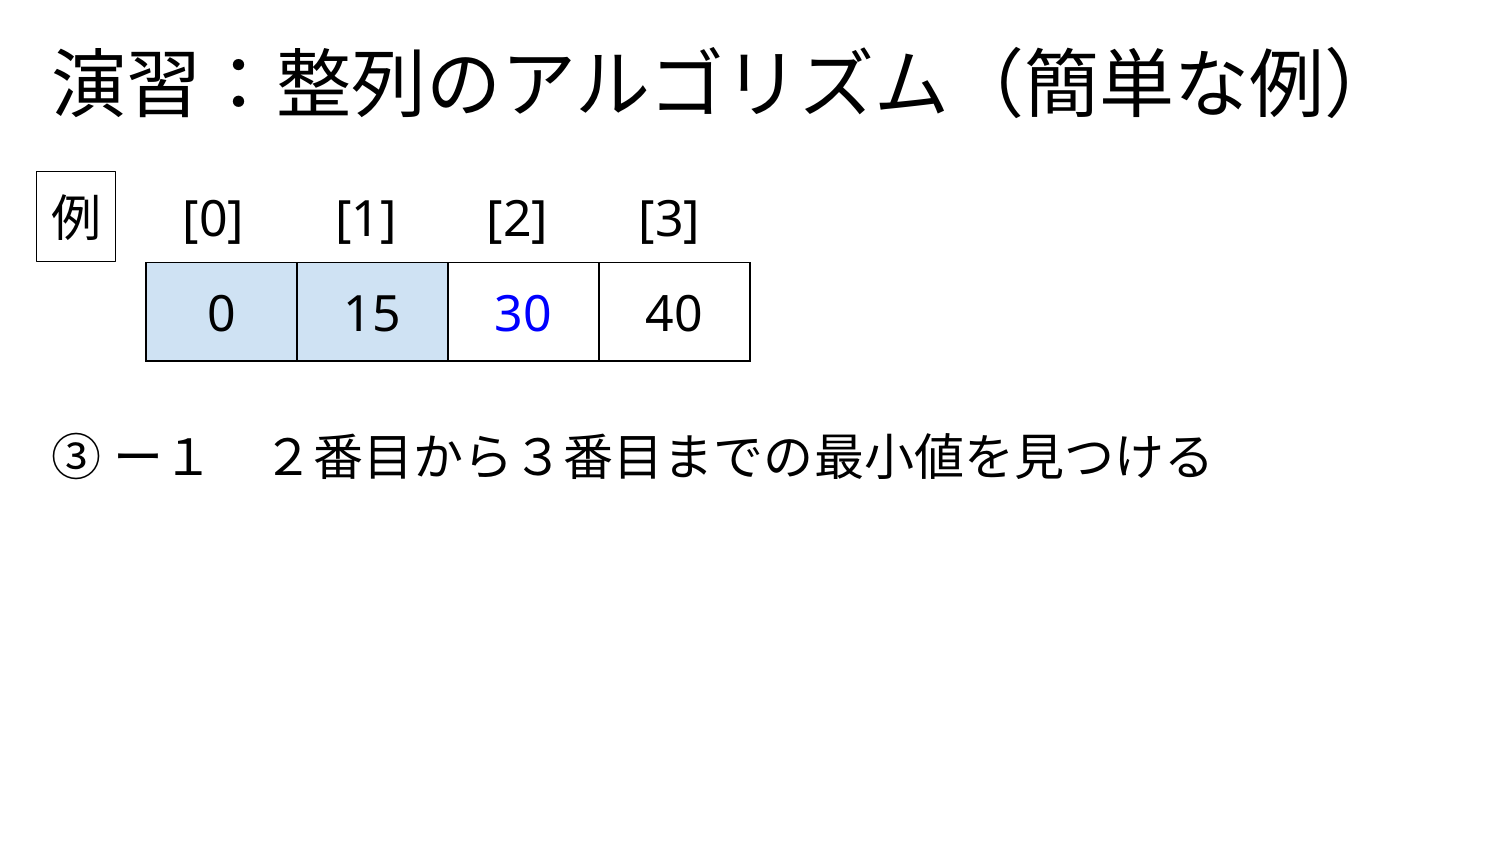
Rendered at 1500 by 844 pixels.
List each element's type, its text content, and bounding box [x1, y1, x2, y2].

table_header 40 [600, 263, 749, 360]
text_box 例 [36, 171, 116, 262]
text_box ③ー１ ２番目から３番目までの最小値を見つける [36, 410, 1384, 501]
table_header 30 [449, 263, 598, 360]
text_box [1] [319, 171, 436, 262]
table_header 15 [298, 263, 447, 360]
text_box [2] [471, 171, 588, 262]
text_box [0] [168, 171, 284, 262]
title 演習：整列のアルゴリズム（簡単な例） [36, 21, 1435, 131]
table_header 0 [147, 263, 296, 360]
text_box [3] [623, 171, 740, 262]
